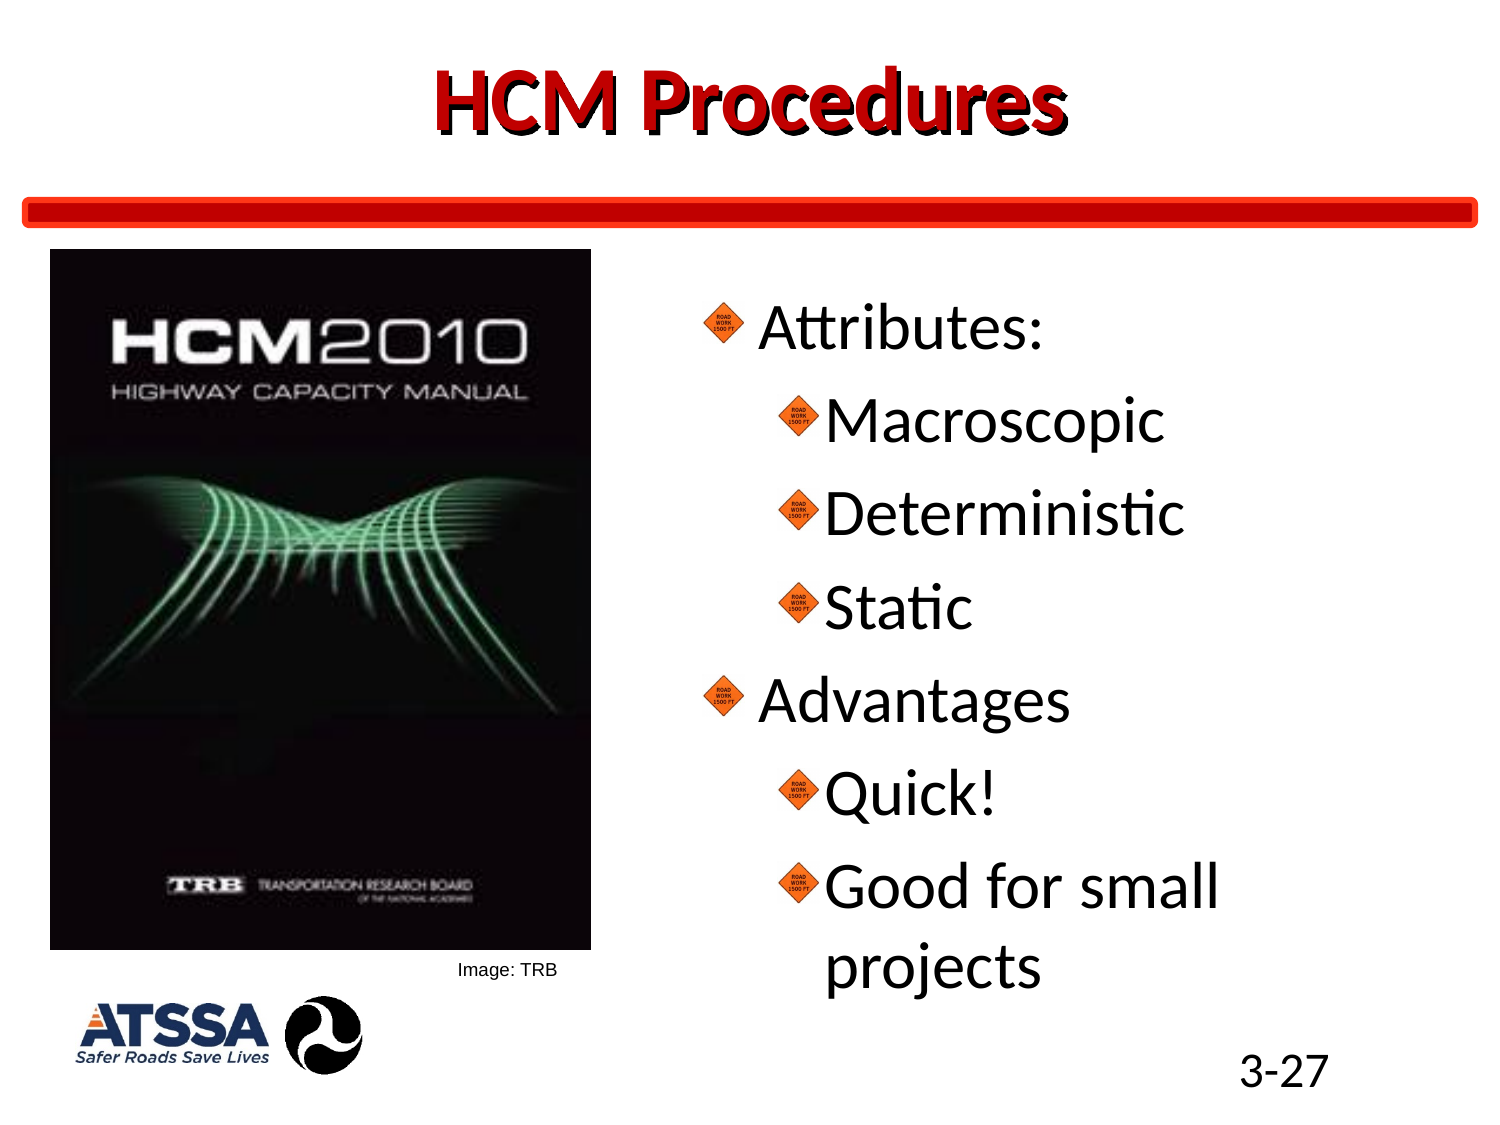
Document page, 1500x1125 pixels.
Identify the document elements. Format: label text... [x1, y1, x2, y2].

picture [702, 674, 745, 717]
picture [777, 394, 820, 437]
picture [777, 581, 820, 624]
picture [777, 861, 820, 904]
list Attributes: Macroscopic Deterministic Static Advantages Quick! Good for small projects [687, 274, 1438, 1013]
picture [276, 989, 370, 1077]
title HCM Procedures [0, 0, 1500, 188]
picture [702, 301, 745, 344]
picture [49, 249, 591, 951]
picture [75, 1003, 269, 1063]
picture [777, 488, 820, 531]
text_box Image: TRB [442, 957, 593, 988]
picture [777, 768, 820, 811]
